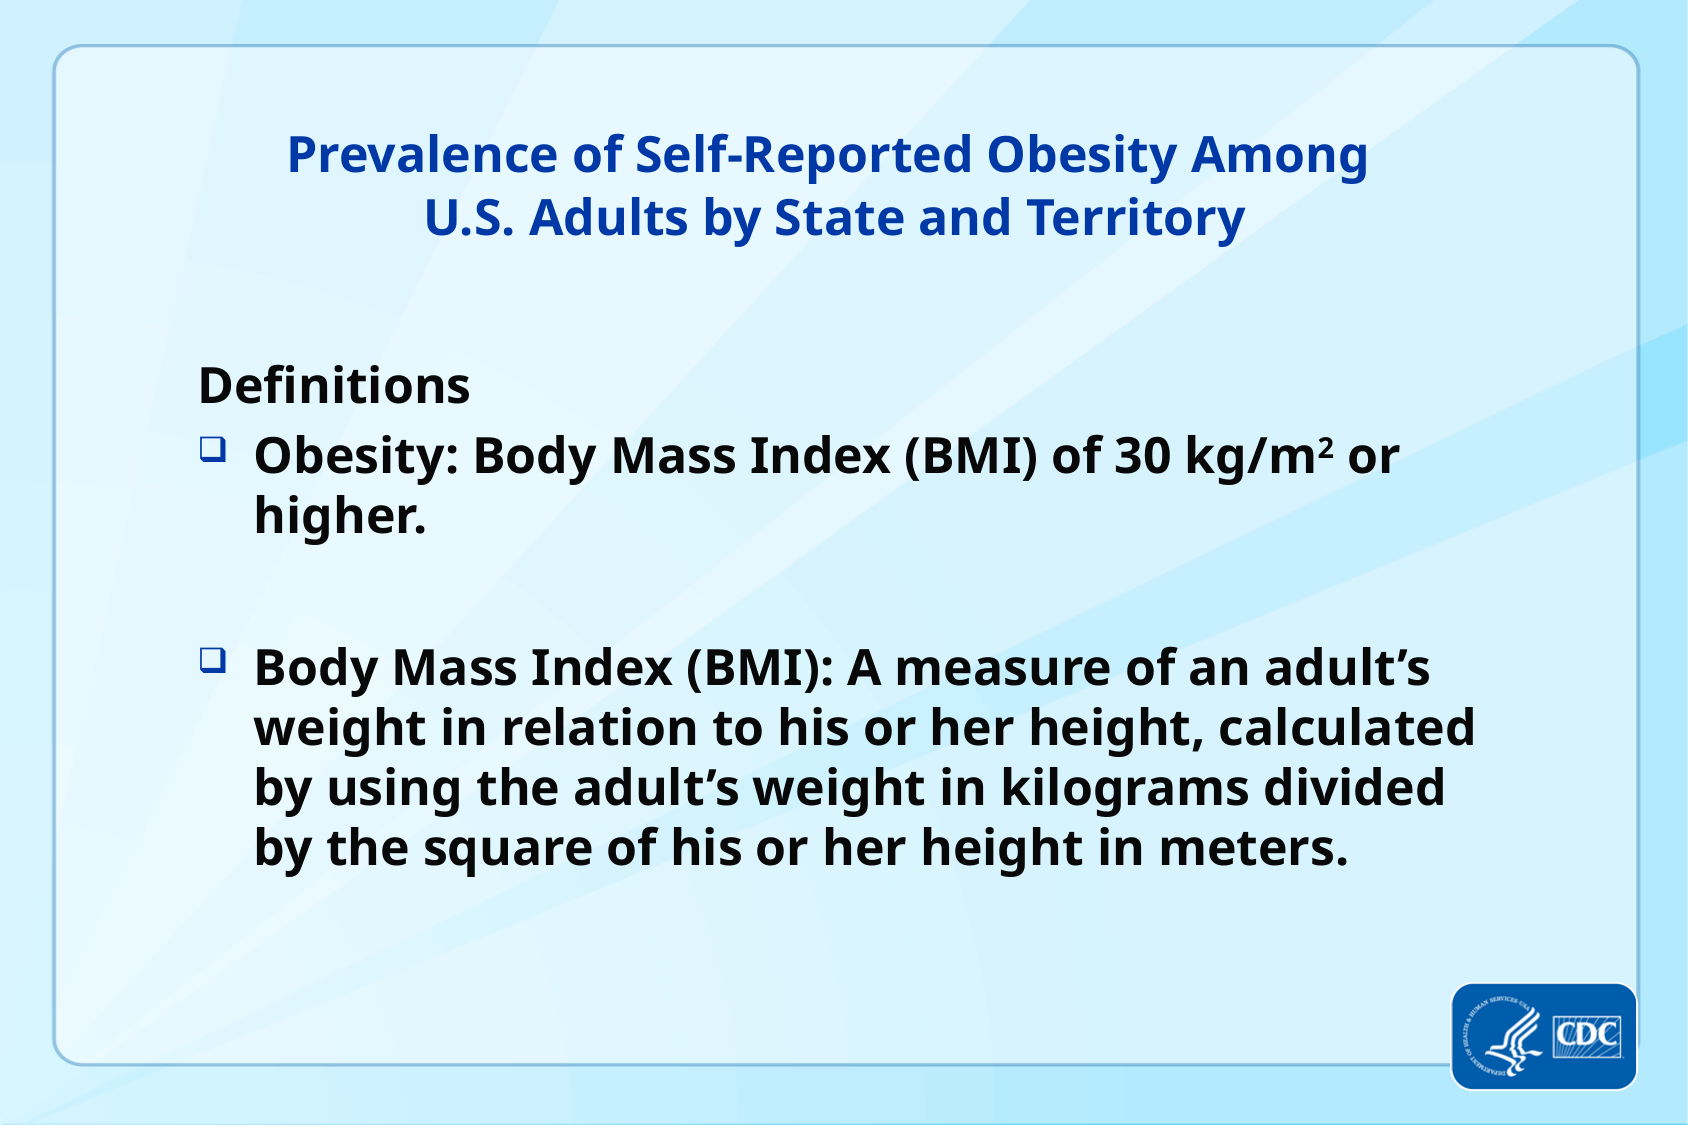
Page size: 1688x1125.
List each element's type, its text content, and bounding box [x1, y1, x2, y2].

picture [0, 0, 1688, 1125]
title Prevalence of Self-Reported Obesity Among U.S. Adults by State and Territory [66, 86, 1604, 253]
list Definitions Obesity: Body Mass Index (BMI) of 30 kg/m2 or higher. Body Mass Index (BMI): A measure of an adult’s weight in relation to his or her height, calculated by using the adult’s weight in kilograms divided by the square of his or her height in meters. [182, 276, 1533, 963]
